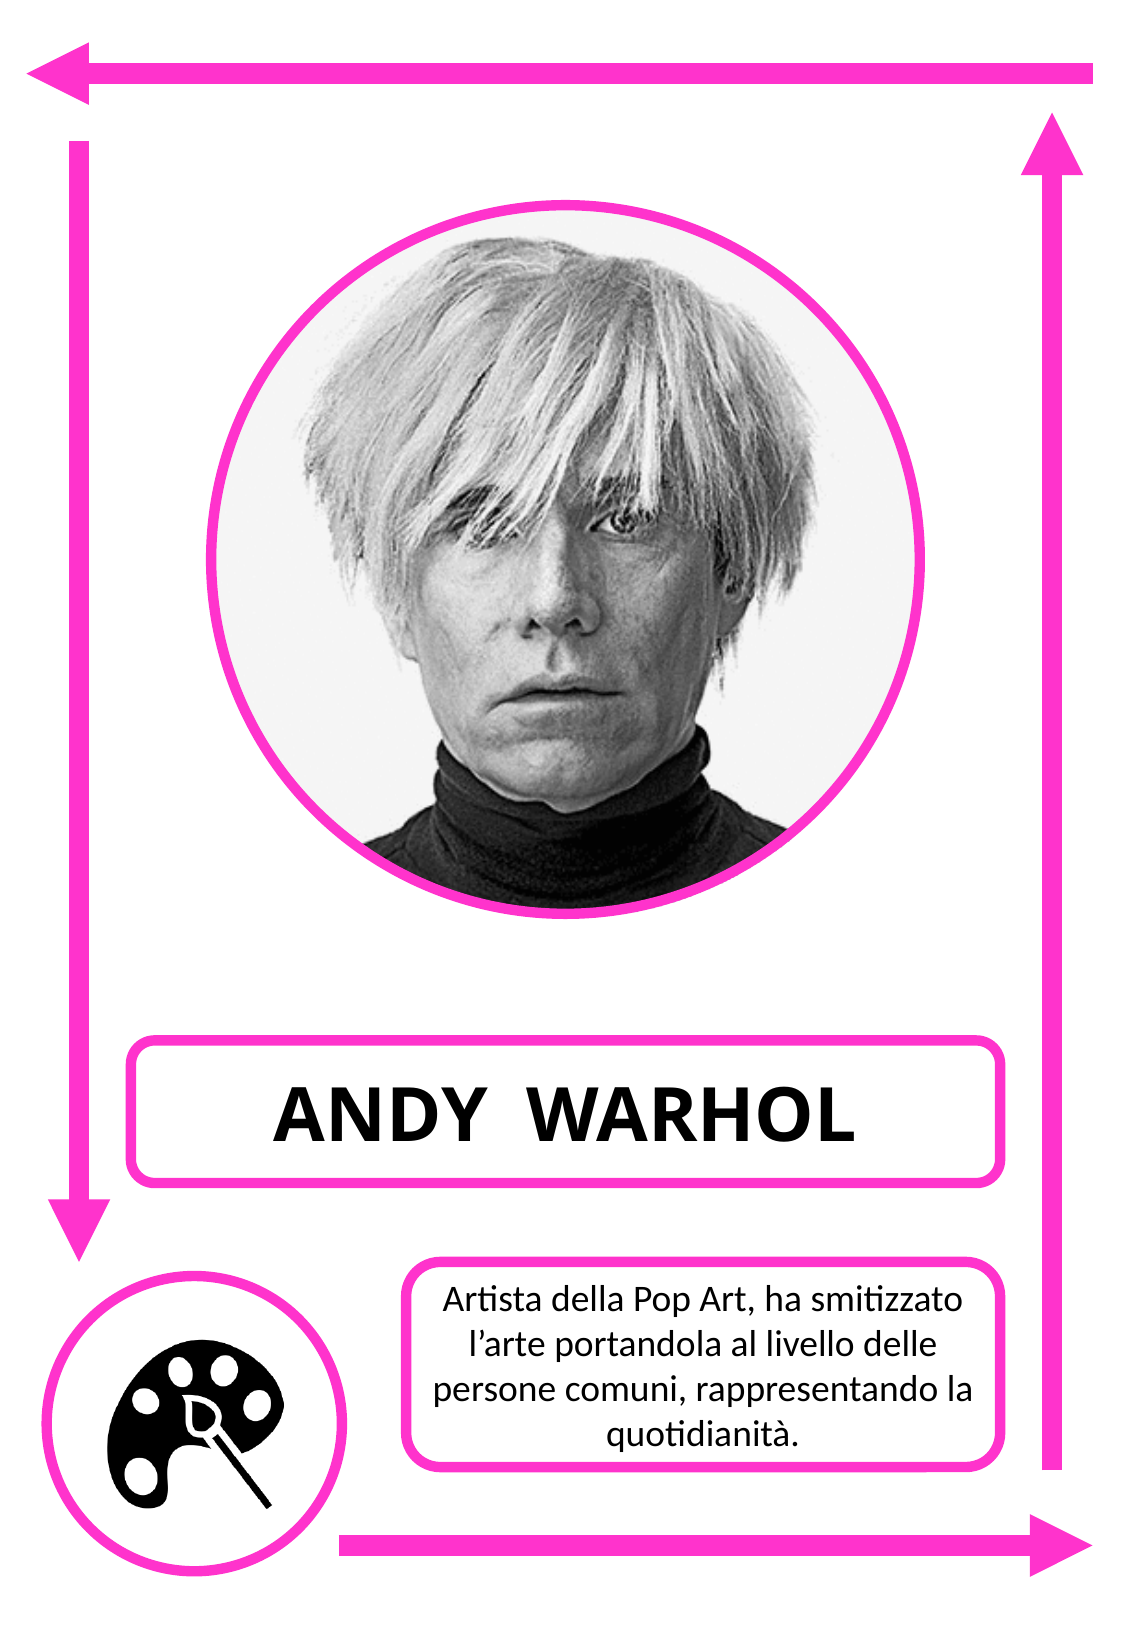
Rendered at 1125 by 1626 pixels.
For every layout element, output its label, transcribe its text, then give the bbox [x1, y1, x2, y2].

text_box [45, 1274, 343, 1573]
picture [213, 208, 923, 918]
text_box ANDY WARHOL [129, 1039, 1002, 1185]
picture [94, 1323, 295, 1524]
text_box [513, 204, 618, 208]
text_box Artista della Pop Art, ha smitizzato l’arte portandola al livello delle persone comuni, rappresentando la quotidianità. [405, 1260, 1002, 1469]
